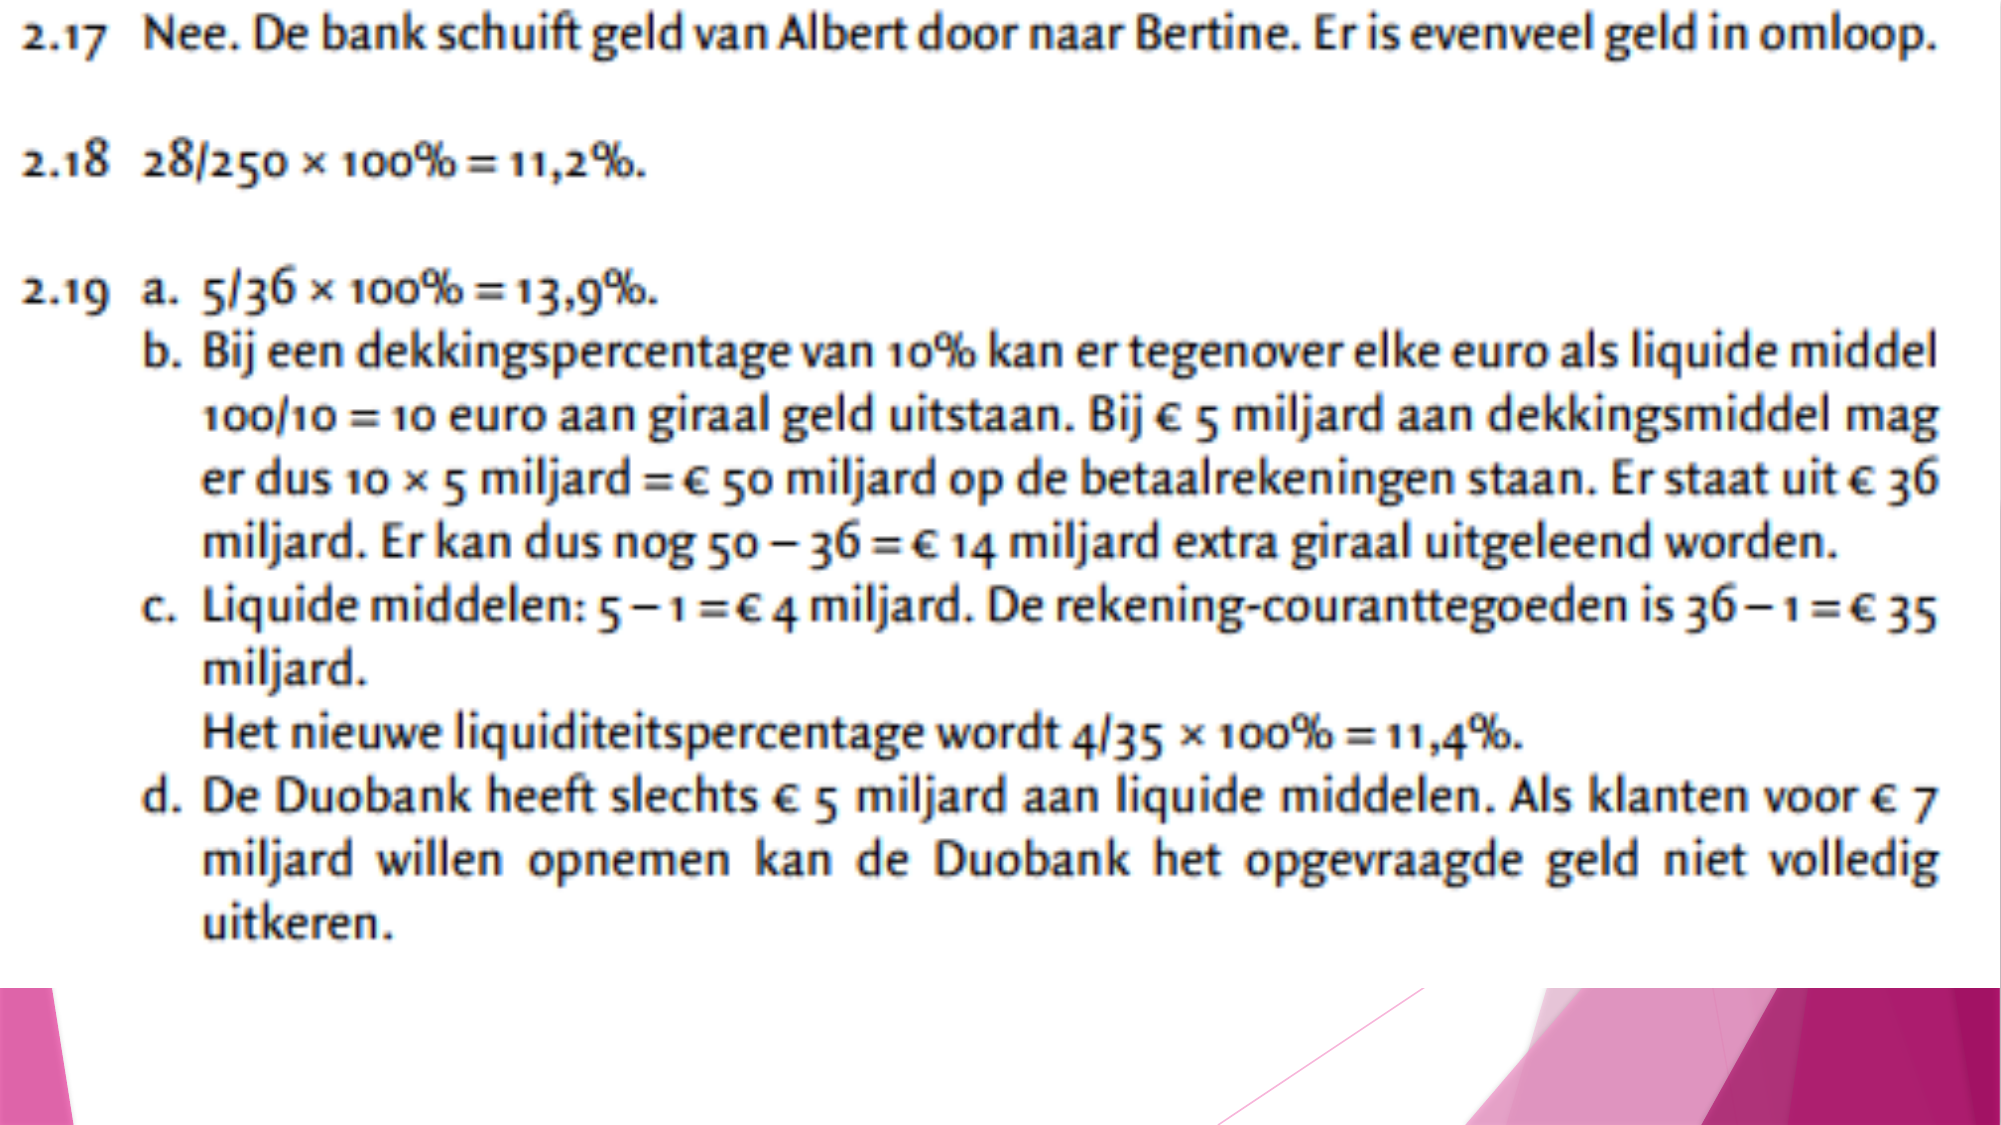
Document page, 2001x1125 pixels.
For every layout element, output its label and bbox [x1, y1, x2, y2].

picture [0, 0, 2000, 989]
